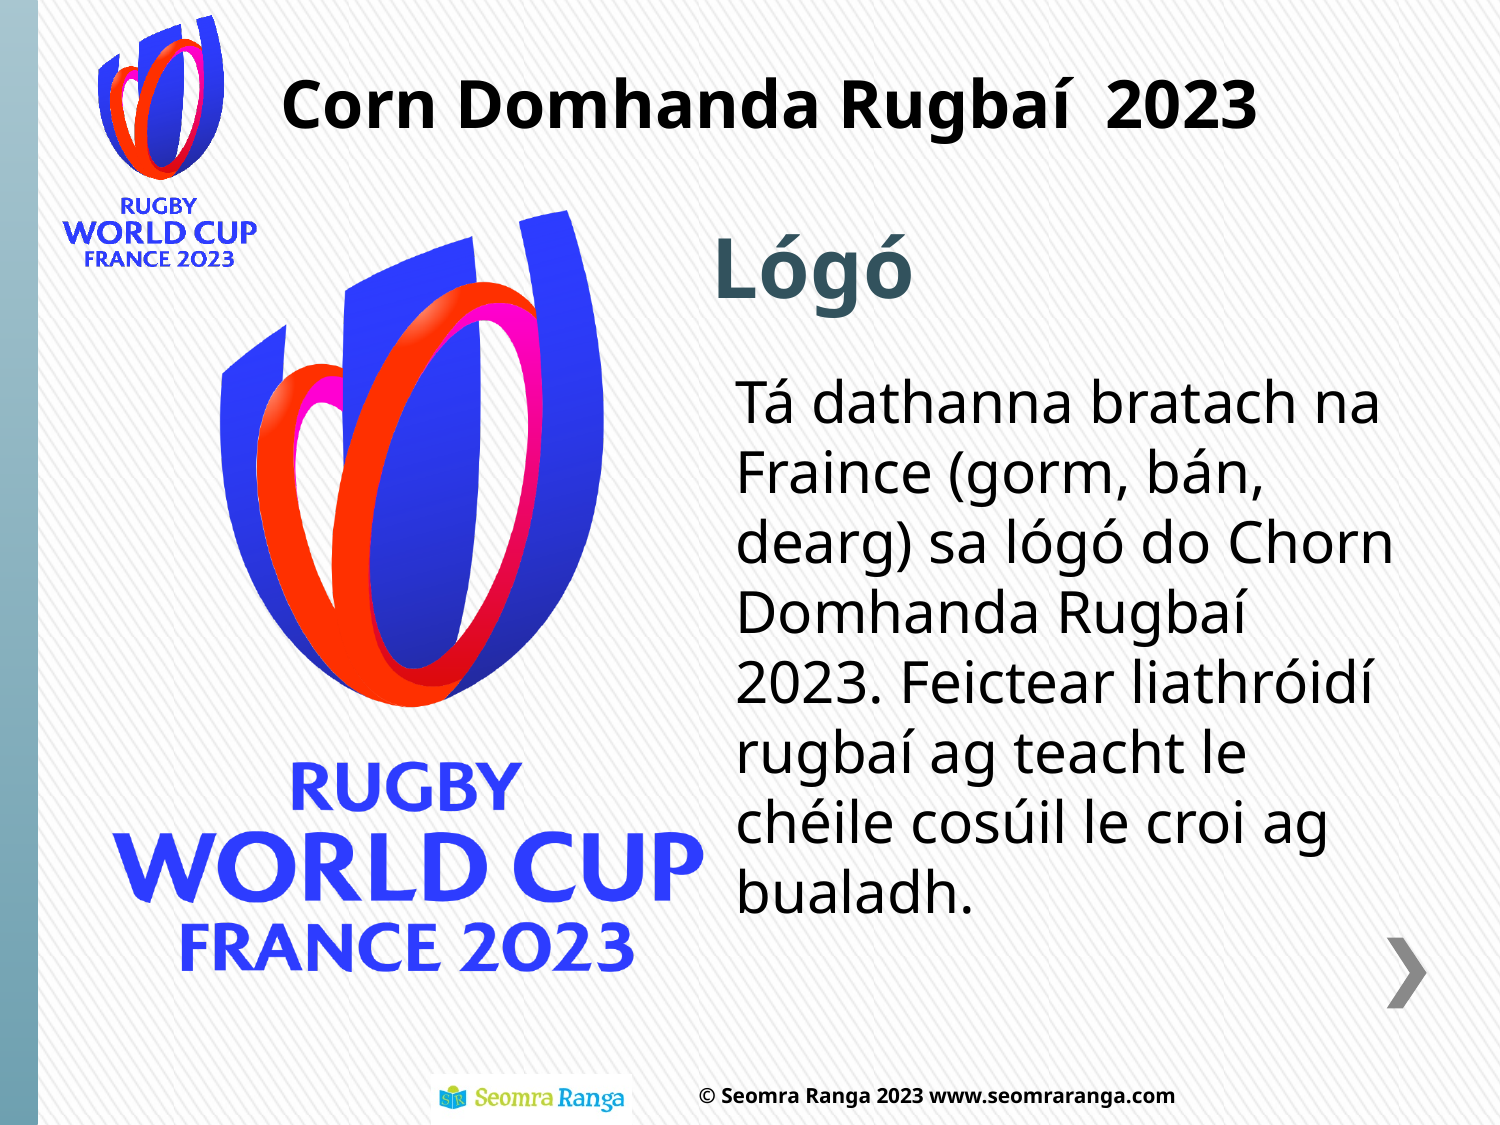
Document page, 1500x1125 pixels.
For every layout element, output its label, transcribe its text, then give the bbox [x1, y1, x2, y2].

text_box © Seomra Ranga 2023 www.seomraranga.com [659, 1074, 1215, 1115]
picture [61, 15, 704, 972]
text_box Lógó [701, 208, 996, 323]
text_box Corn Domhanda Rugbaí 2023 [265, 54, 1424, 150]
text_box Tá dathanna bratach na Fraince (gorm, bán, dearg) sa lógó do Chorn Domhanda Rugbaí 2023. Feictear liathróidí rugbaí ag teacht le chéile cosúil le croi ag bualadh. [720, 357, 1424, 933]
picture [430, 1074, 632, 1125]
